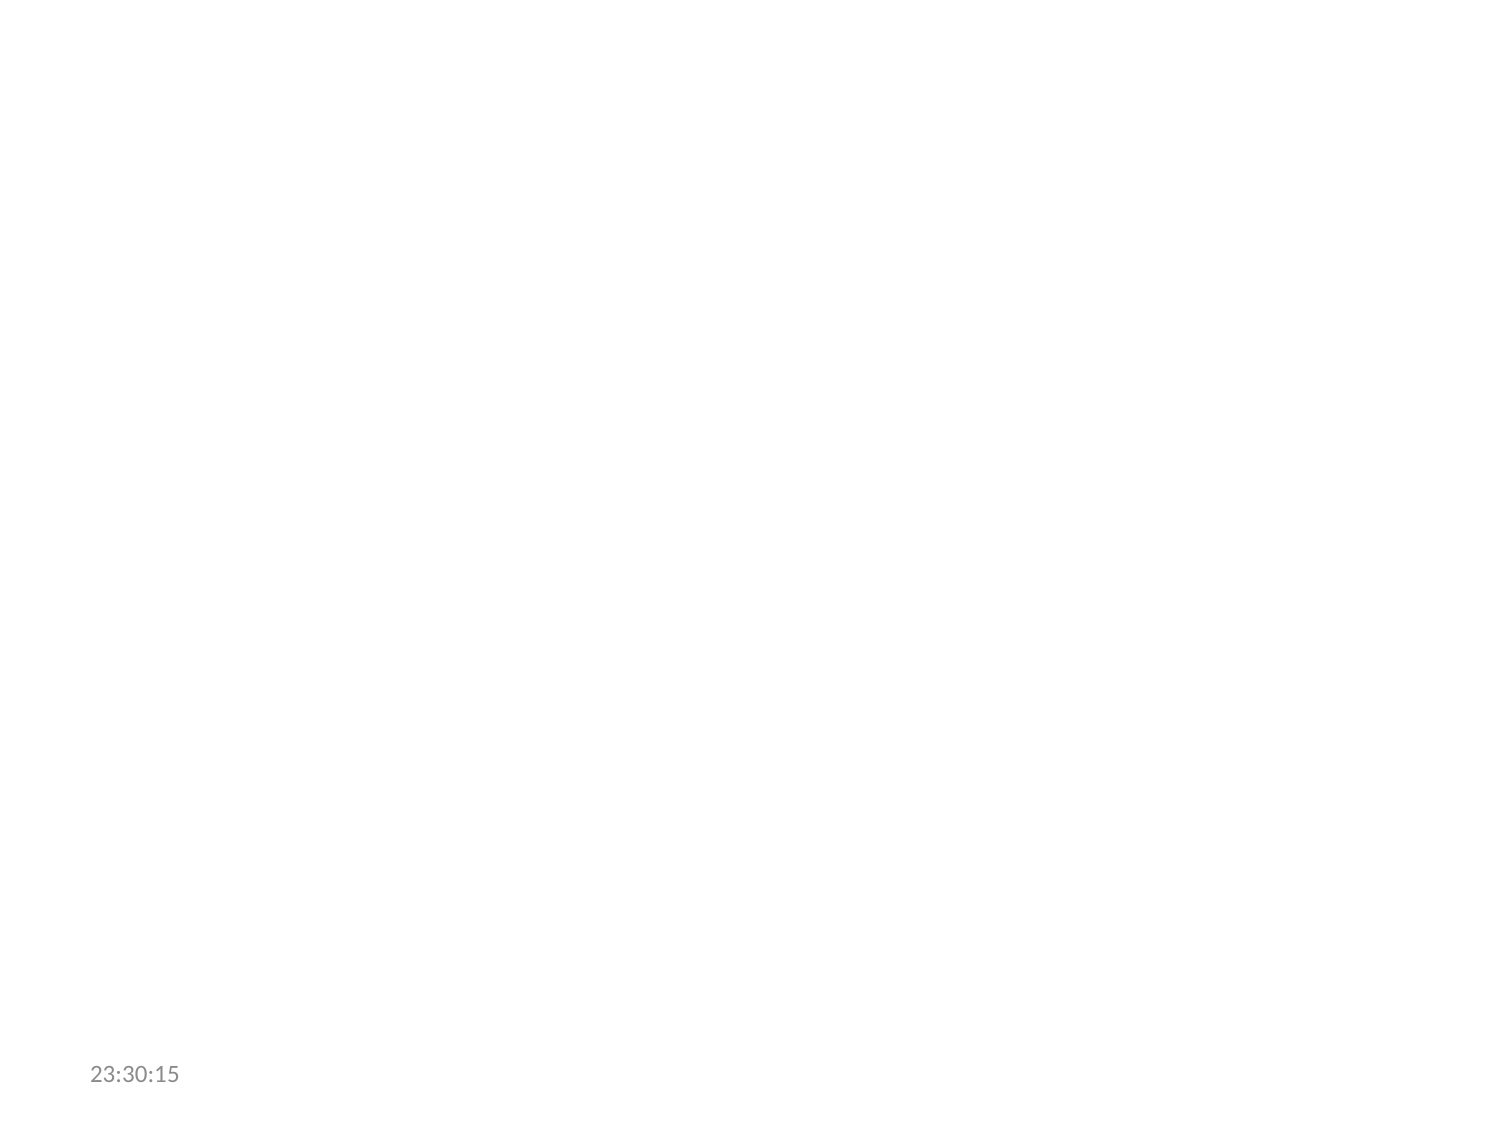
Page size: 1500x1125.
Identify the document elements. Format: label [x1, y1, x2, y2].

slide_number [75, 1042, 425, 1103]
